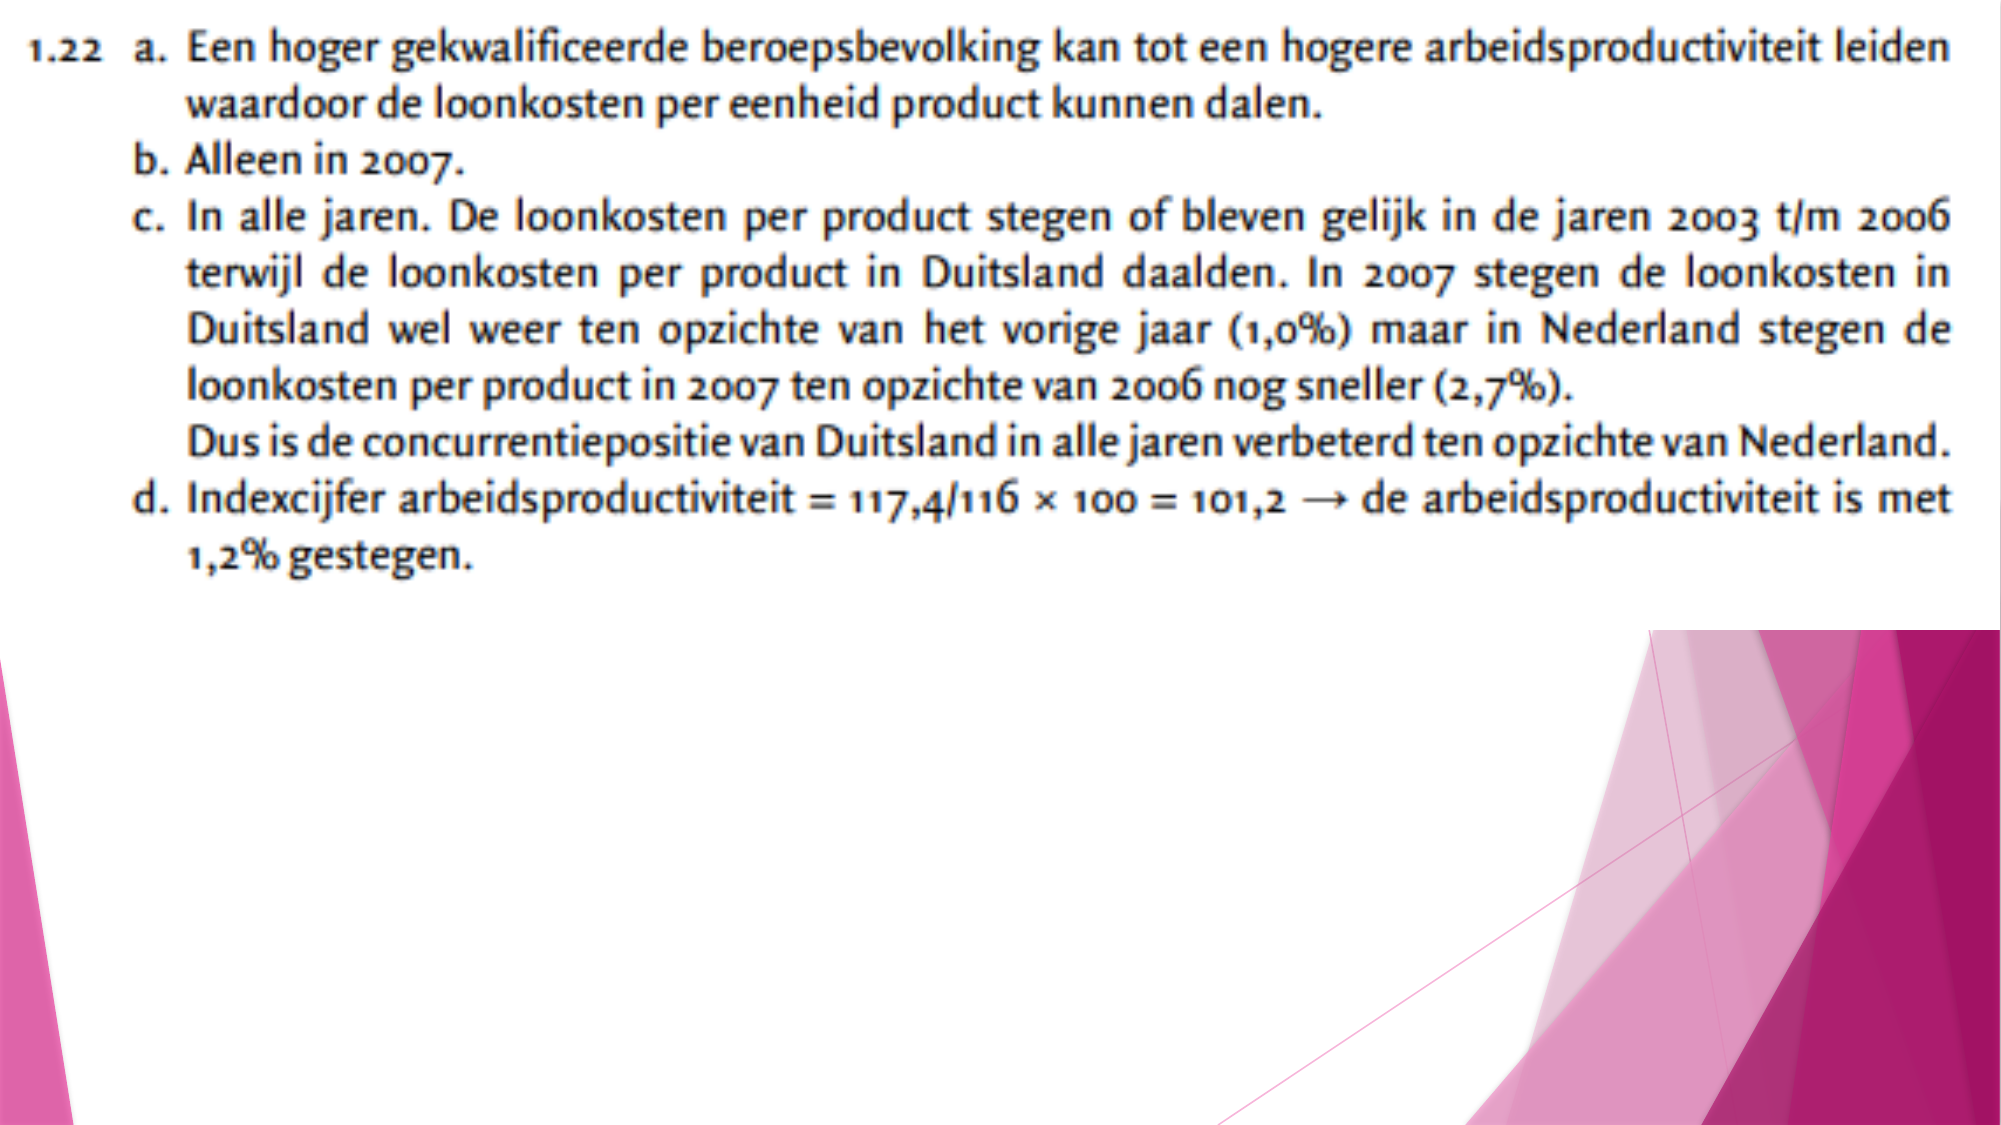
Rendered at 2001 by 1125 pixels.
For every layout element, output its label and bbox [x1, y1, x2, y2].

picture [0, 0, 2000, 630]
